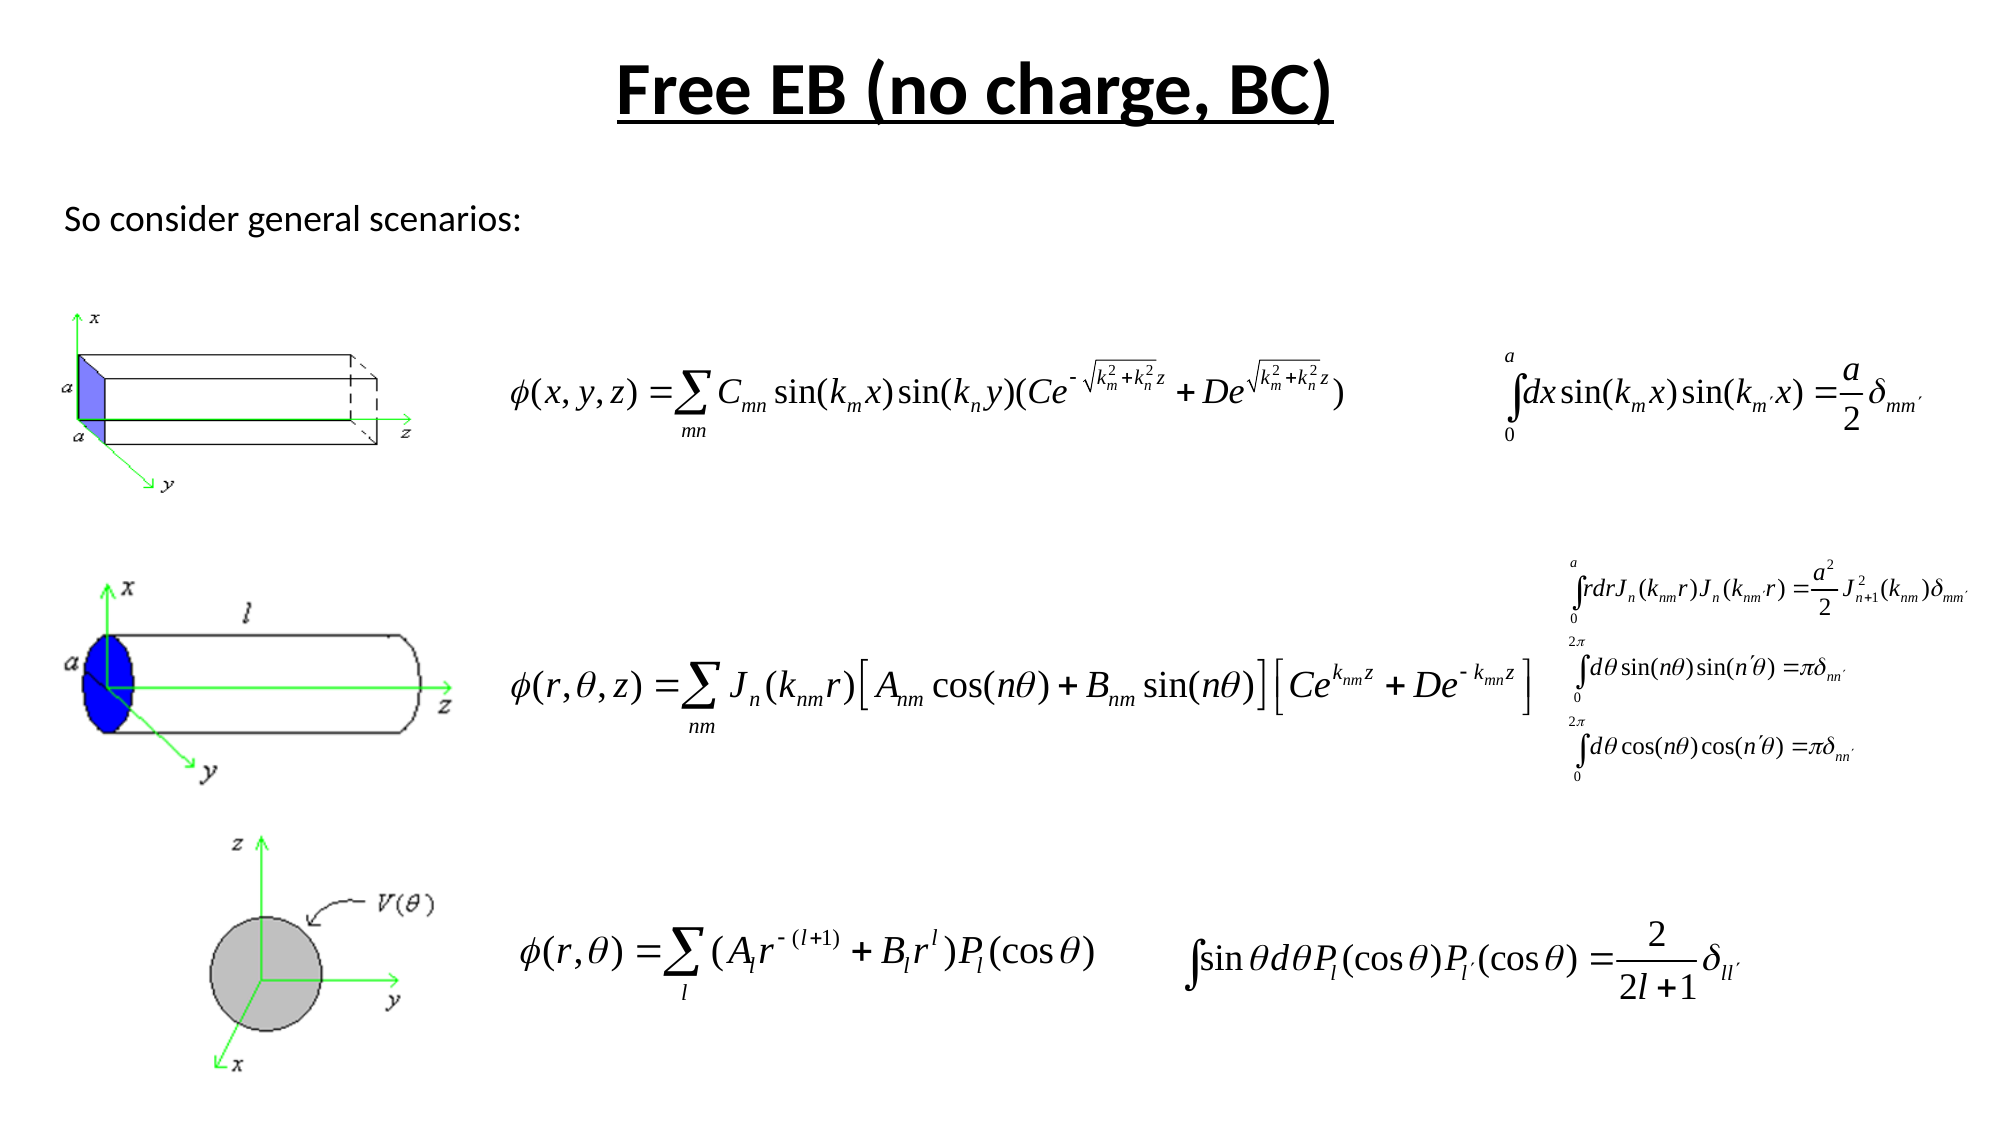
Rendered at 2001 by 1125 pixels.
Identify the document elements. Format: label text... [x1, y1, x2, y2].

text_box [1564, 550, 1971, 788]
title Free EB (no charge, BC) [433, 24, 1518, 139]
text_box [505, 652, 1543, 742]
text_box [505, 351, 1353, 446]
picture [152, 822, 449, 1106]
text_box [514, 920, 1104, 1010]
text_box So consider general scenarios: [49, 186, 538, 247]
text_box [1173, 911, 1746, 1007]
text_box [1496, 341, 1928, 450]
picture [42, 550, 484, 813]
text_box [20, 267, 452, 530]
